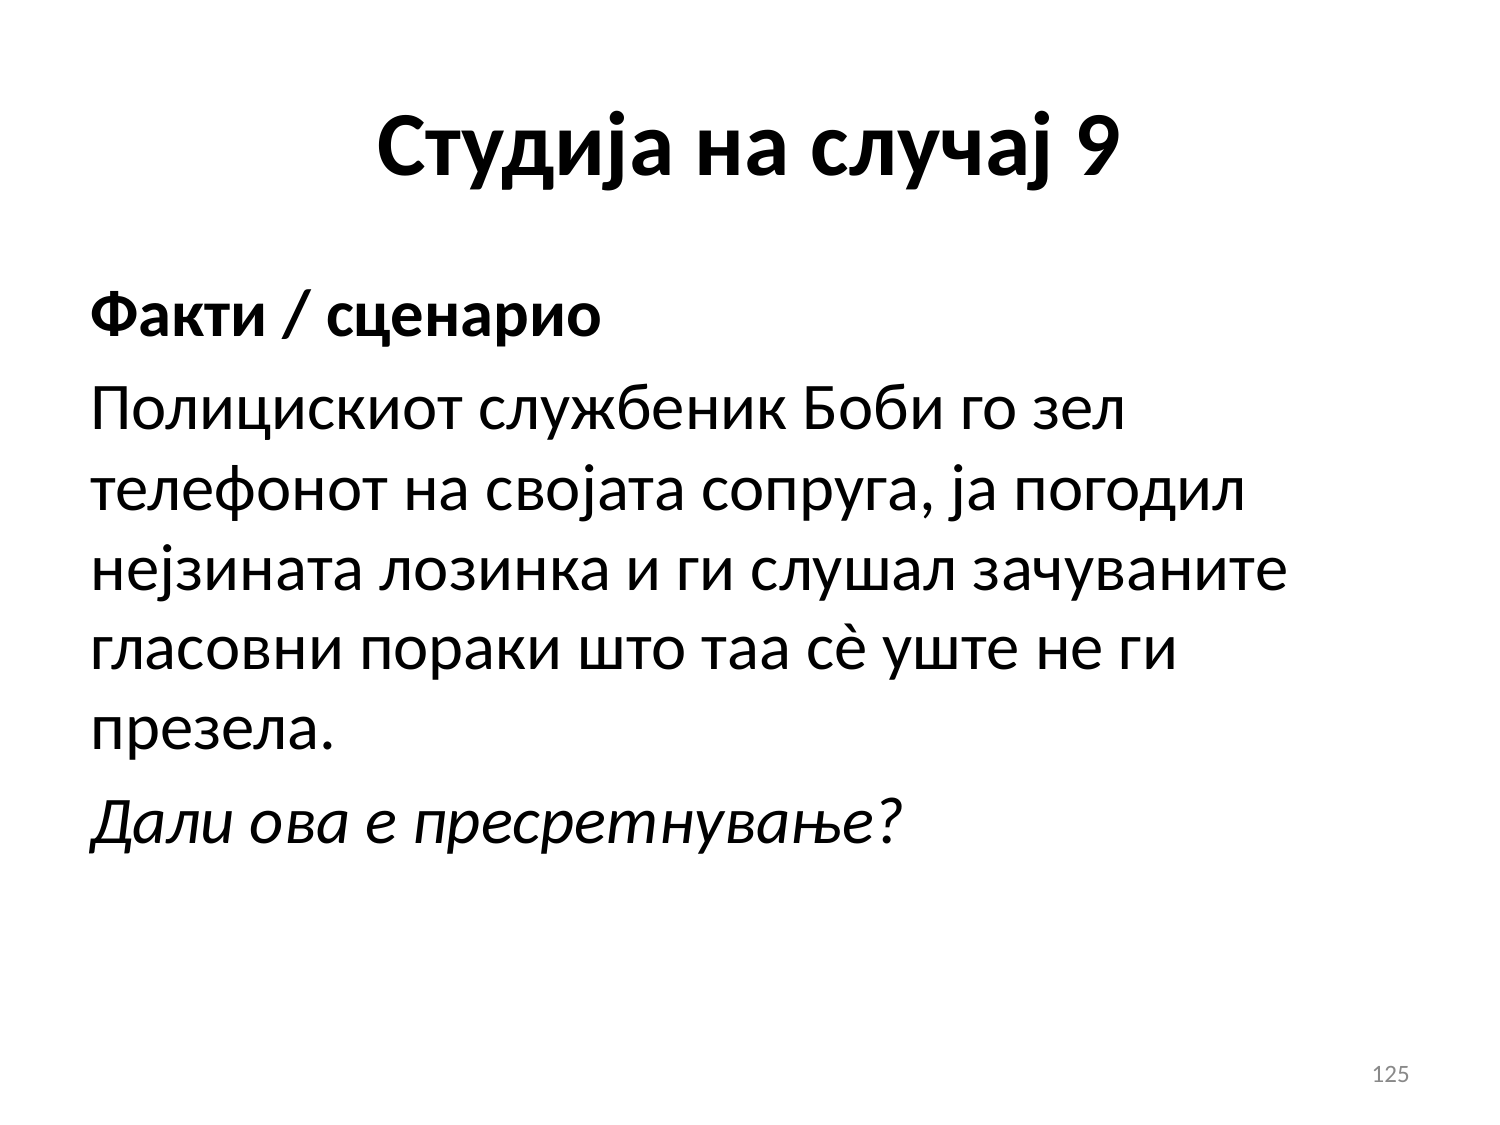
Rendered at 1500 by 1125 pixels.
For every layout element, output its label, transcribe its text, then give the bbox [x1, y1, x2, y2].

title Студија на случај 9 [75, 45, 1425, 233]
list Факти / сценарио Полицискиот службеник Боби го зел телефонот на својата сопруга, ја погодил нејзината лозинка и ги слушал зачуваните гласовни пораки што таа сè уште не ги презела. Дали ова е пресретнување? [75, 262, 1425, 1005]
slide_number 125 [1074, 1042, 1425, 1103]
